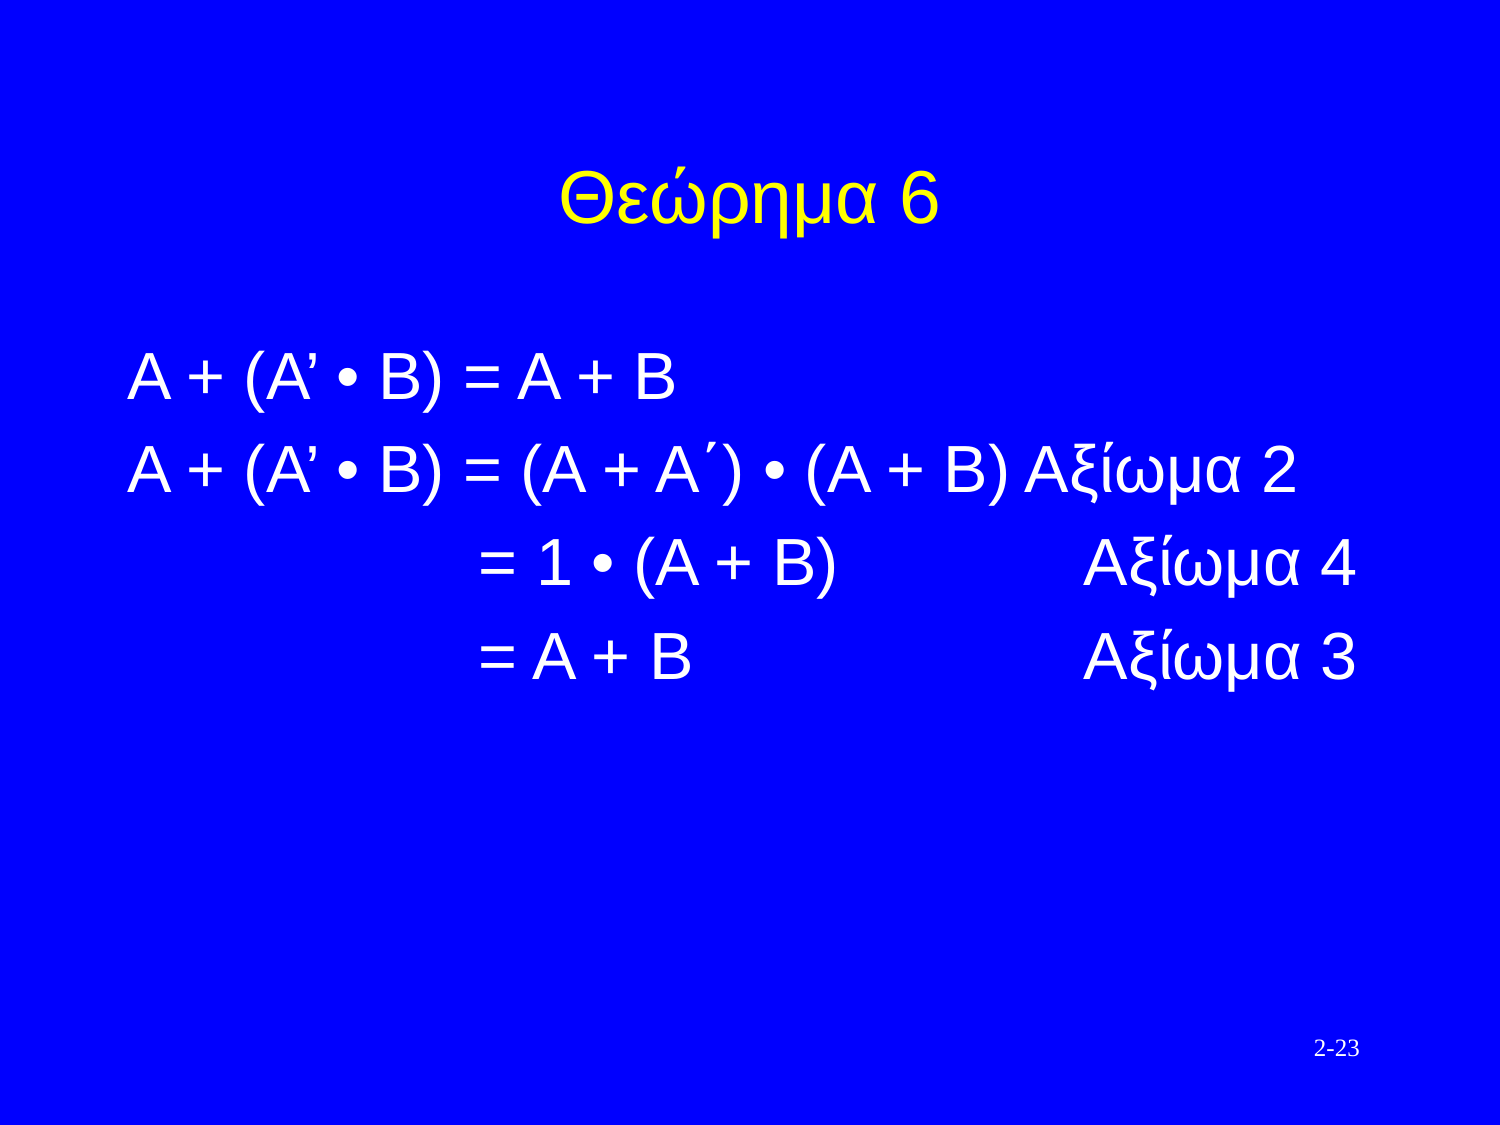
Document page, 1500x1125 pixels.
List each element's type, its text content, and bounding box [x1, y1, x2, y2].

list Α + (Α’ • Β) = Α + Β Α + (Α’ • Β) = (Α + Α΄) • (Α + Β) Αξίωμα 2 = 1 • (Α + Β) Αξίωμα 4 = Α + Β Αξίωμα 3 [112, 324, 1388, 1001]
title Θεώρημα 6 [112, 99, 1388, 288]
